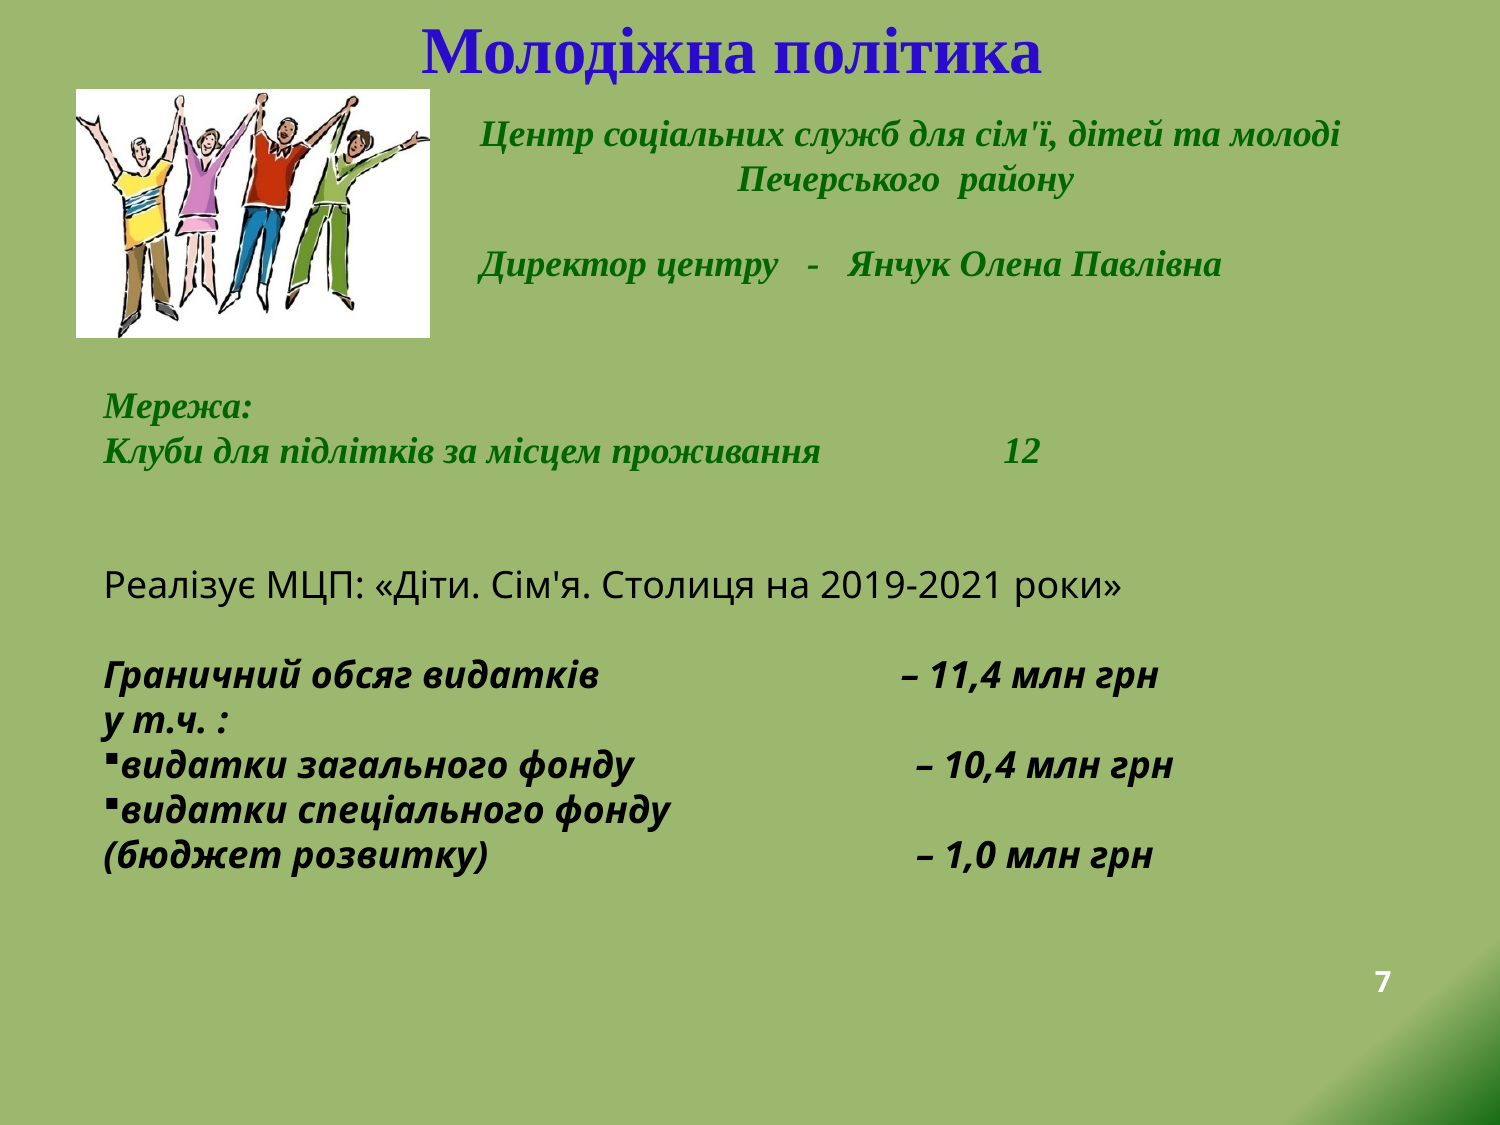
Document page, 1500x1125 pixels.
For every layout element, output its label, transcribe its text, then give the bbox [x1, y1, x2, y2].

text_box Центр соціальних служб для сім'ї, дітей та молоді Печерського району [454, 101, 1376, 207]
text_box Молодіжна політика [0, 0, 1465, 95]
text_box Мережа: Клуби для підлітків за місцем проживання 12 Реалізує МЦП: «Діти. Сім'я. Столиця на 2019-2021 роки» Граничний обсяг видатків – 11,4 млн грн у т.ч. : видатки загального фонду – 10,4 млн грн видатки спеціального фонду (бюджет розвитку) – 1,0 млн грн [88, 373, 1436, 884]
picture [76, 89, 430, 339]
slide_number 7 [1333, 940, 1434, 1027]
text_box Директор центру - Янчук Олена Павлівна [435, 231, 1282, 292]
